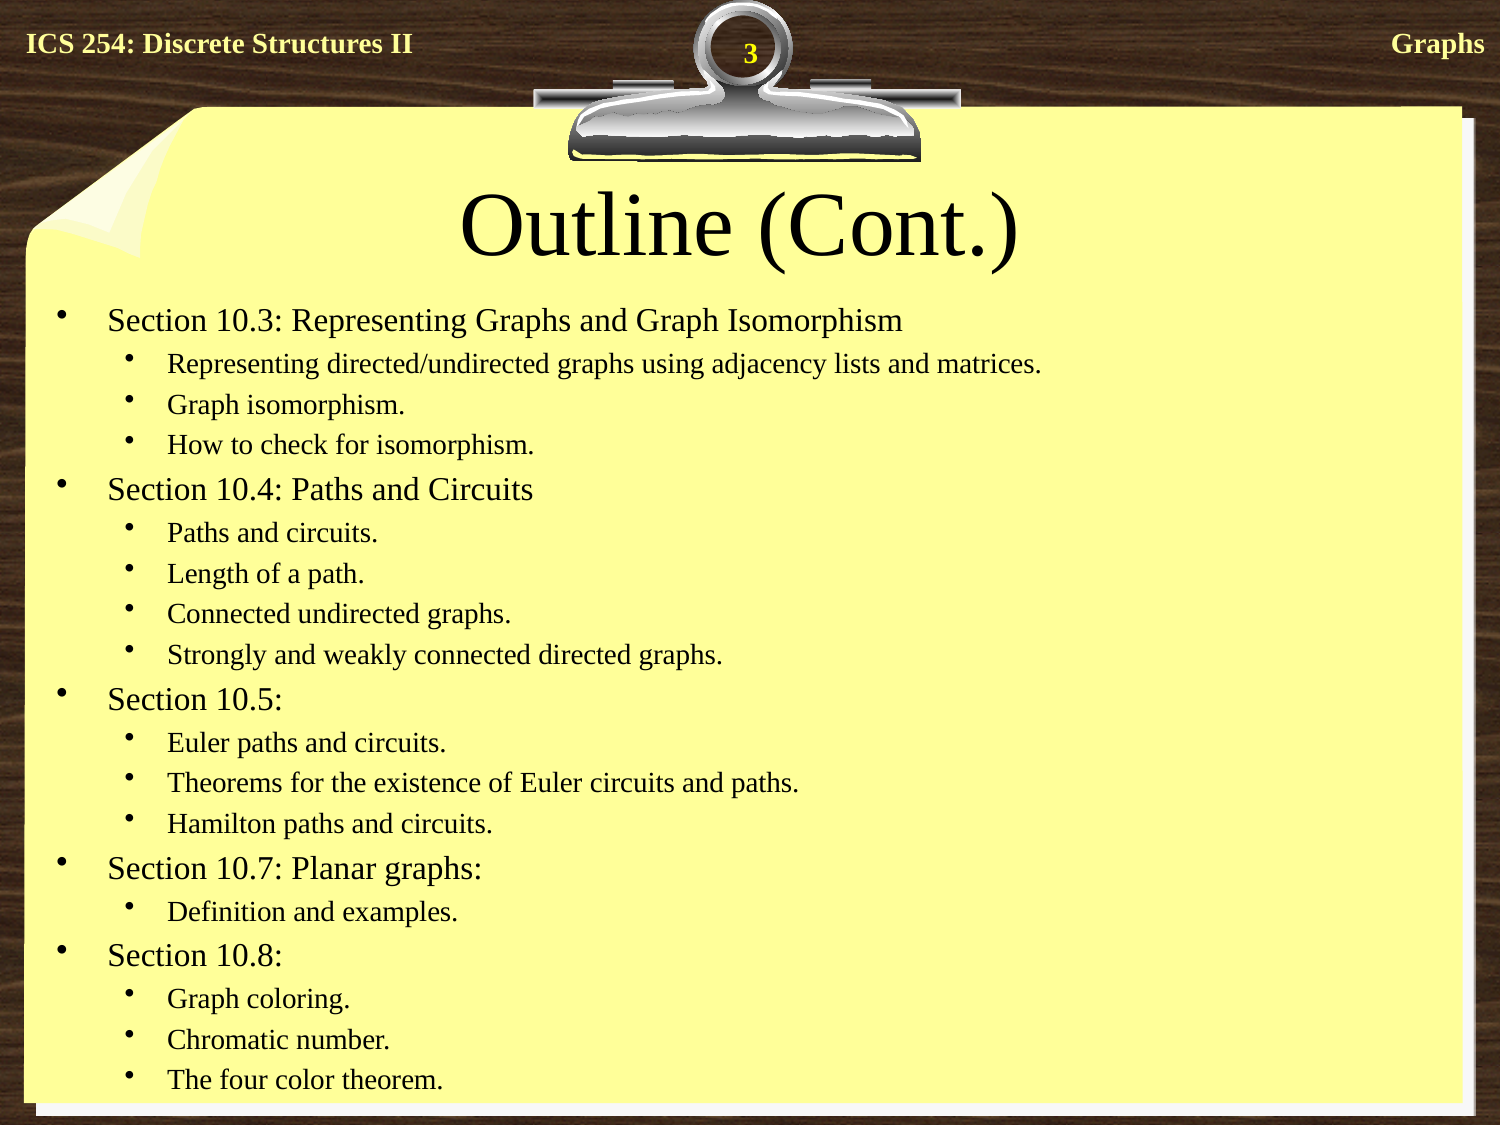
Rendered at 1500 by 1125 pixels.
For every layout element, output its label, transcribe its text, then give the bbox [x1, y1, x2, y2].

list Section 10.3: Representing Graphs and Graph Isomorphism Representing directed/undirected graphs using adjacency lists and matrices. Graph isomorphism. How to check for isomorphism. Section 10.4: Paths and Circuits Paths and circuits. Length of a path. Connected undirected graphs. Strongly and weakly connected directed graphs. Section 10.5: Euler paths and circuits. Theorems for the existence of Euler circuits and paths. Hamilton paths and circuits. Section 10.7: Planar graphs: Definition and examples. Section 10.8: Graph coloring. Chromatic number. The four color theorem. [41, 290, 1447, 1106]
picture [0, 0, 1500, 1125]
slide_number 3 [394, 18, 774, 84]
picture [673, 84, 708, 89]
title Outline (Cont.) [77, 125, 1403, 290]
